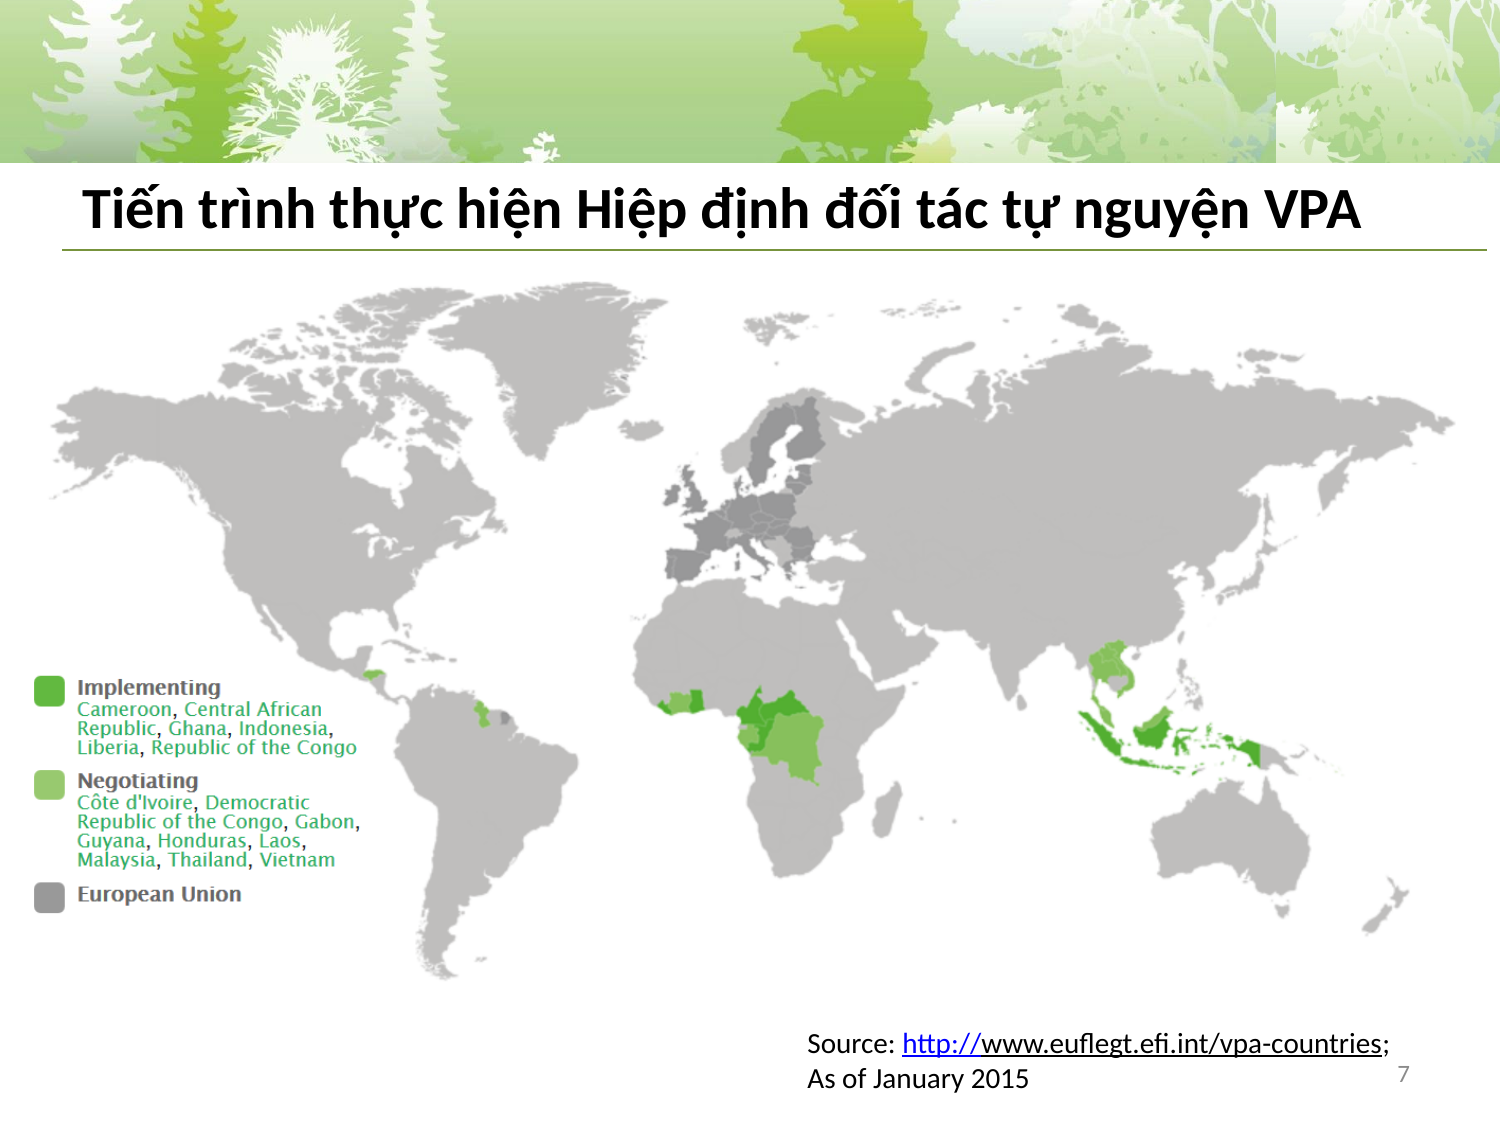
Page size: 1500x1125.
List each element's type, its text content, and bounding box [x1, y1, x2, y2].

picture [14, 269, 1482, 1001]
picture [0, 0, 1500, 163]
text_box Source: http://www.euflegt.efi.int/vpa-countries; As of January 2015 [792, 1016, 1500, 1102]
text_box Tiến trình thực hiện Hiệp định đối tác tự nguyện VPA [67, 162, 1500, 248]
